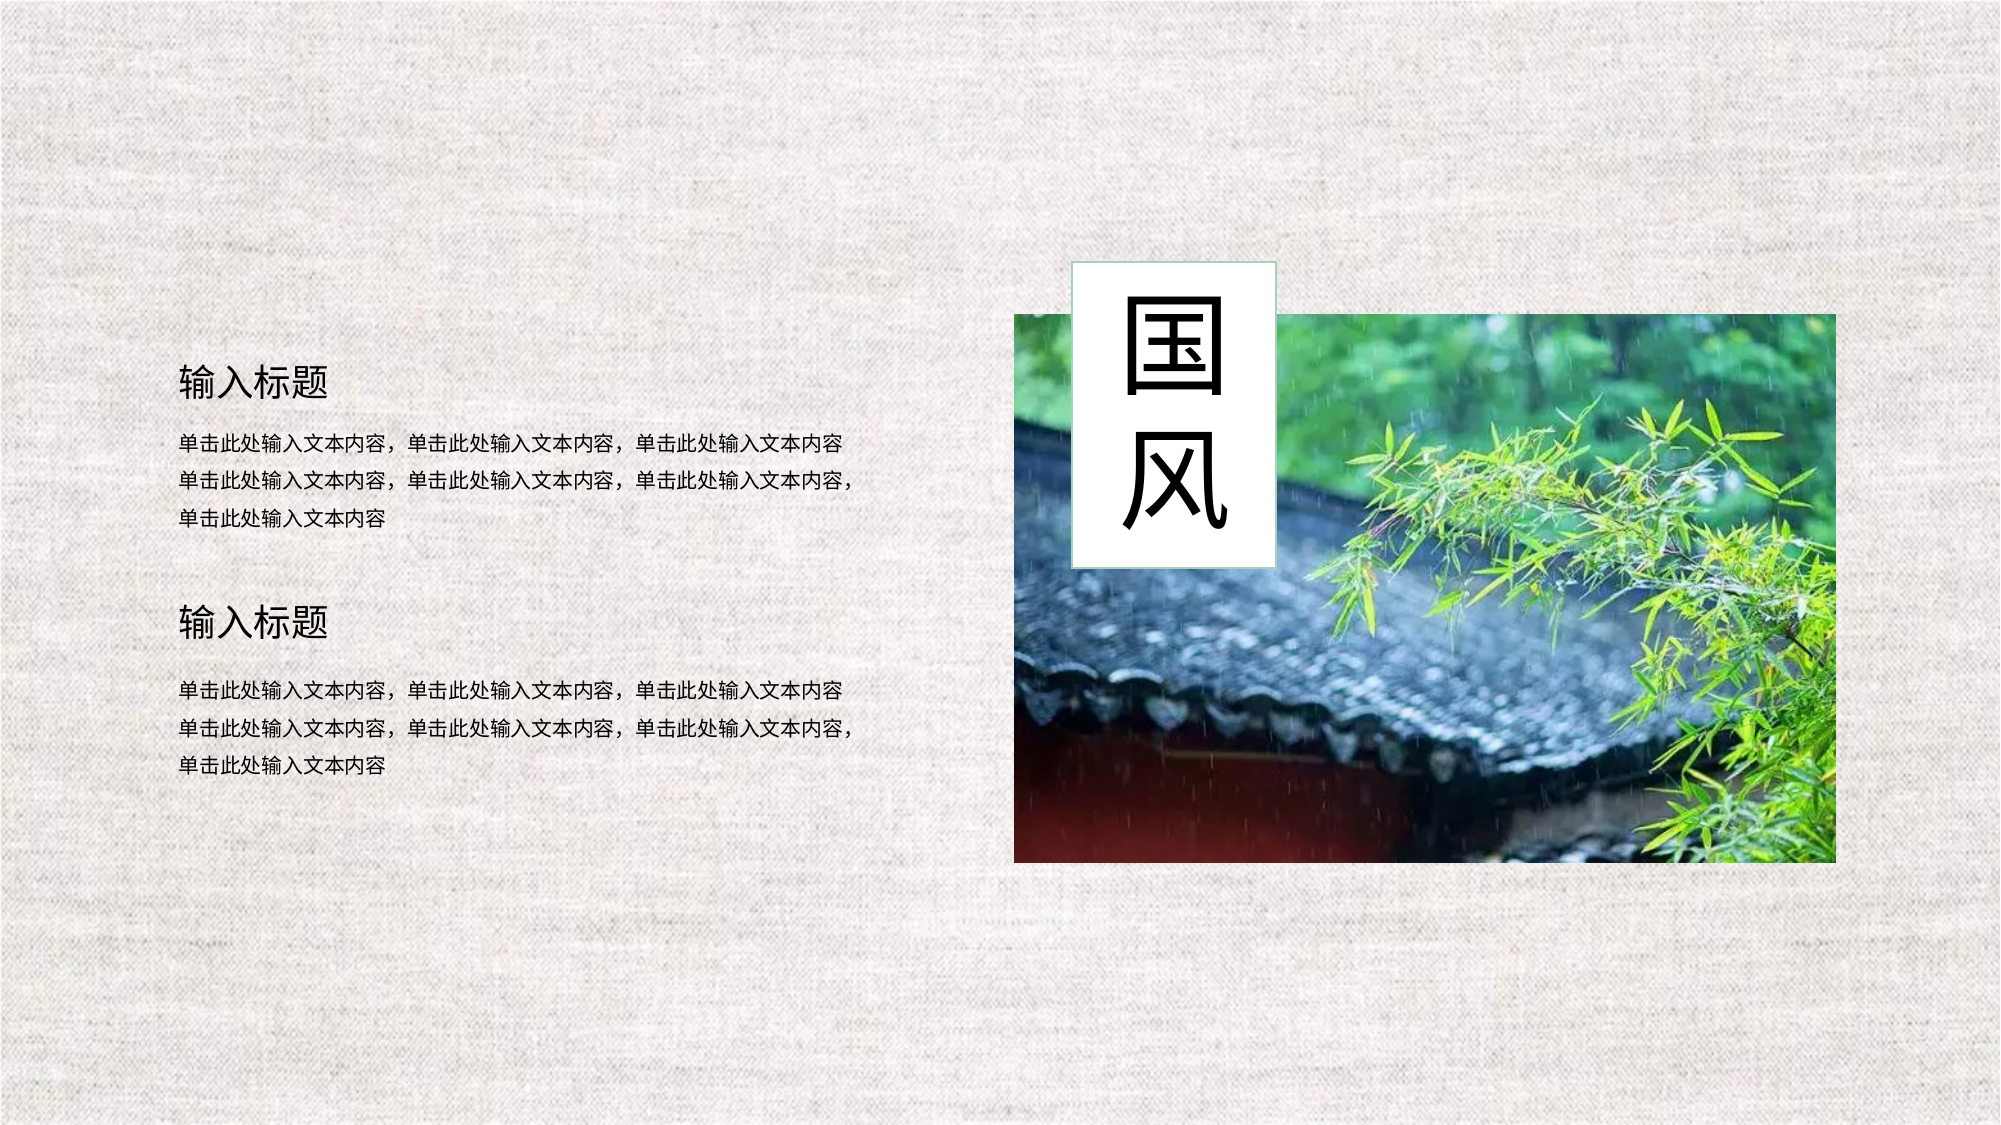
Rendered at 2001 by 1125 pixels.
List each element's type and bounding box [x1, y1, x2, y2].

text_box [164, 597, 860, 781]
text_box [164, 356, 860, 534]
picture [3, 0, 2000, 1125]
